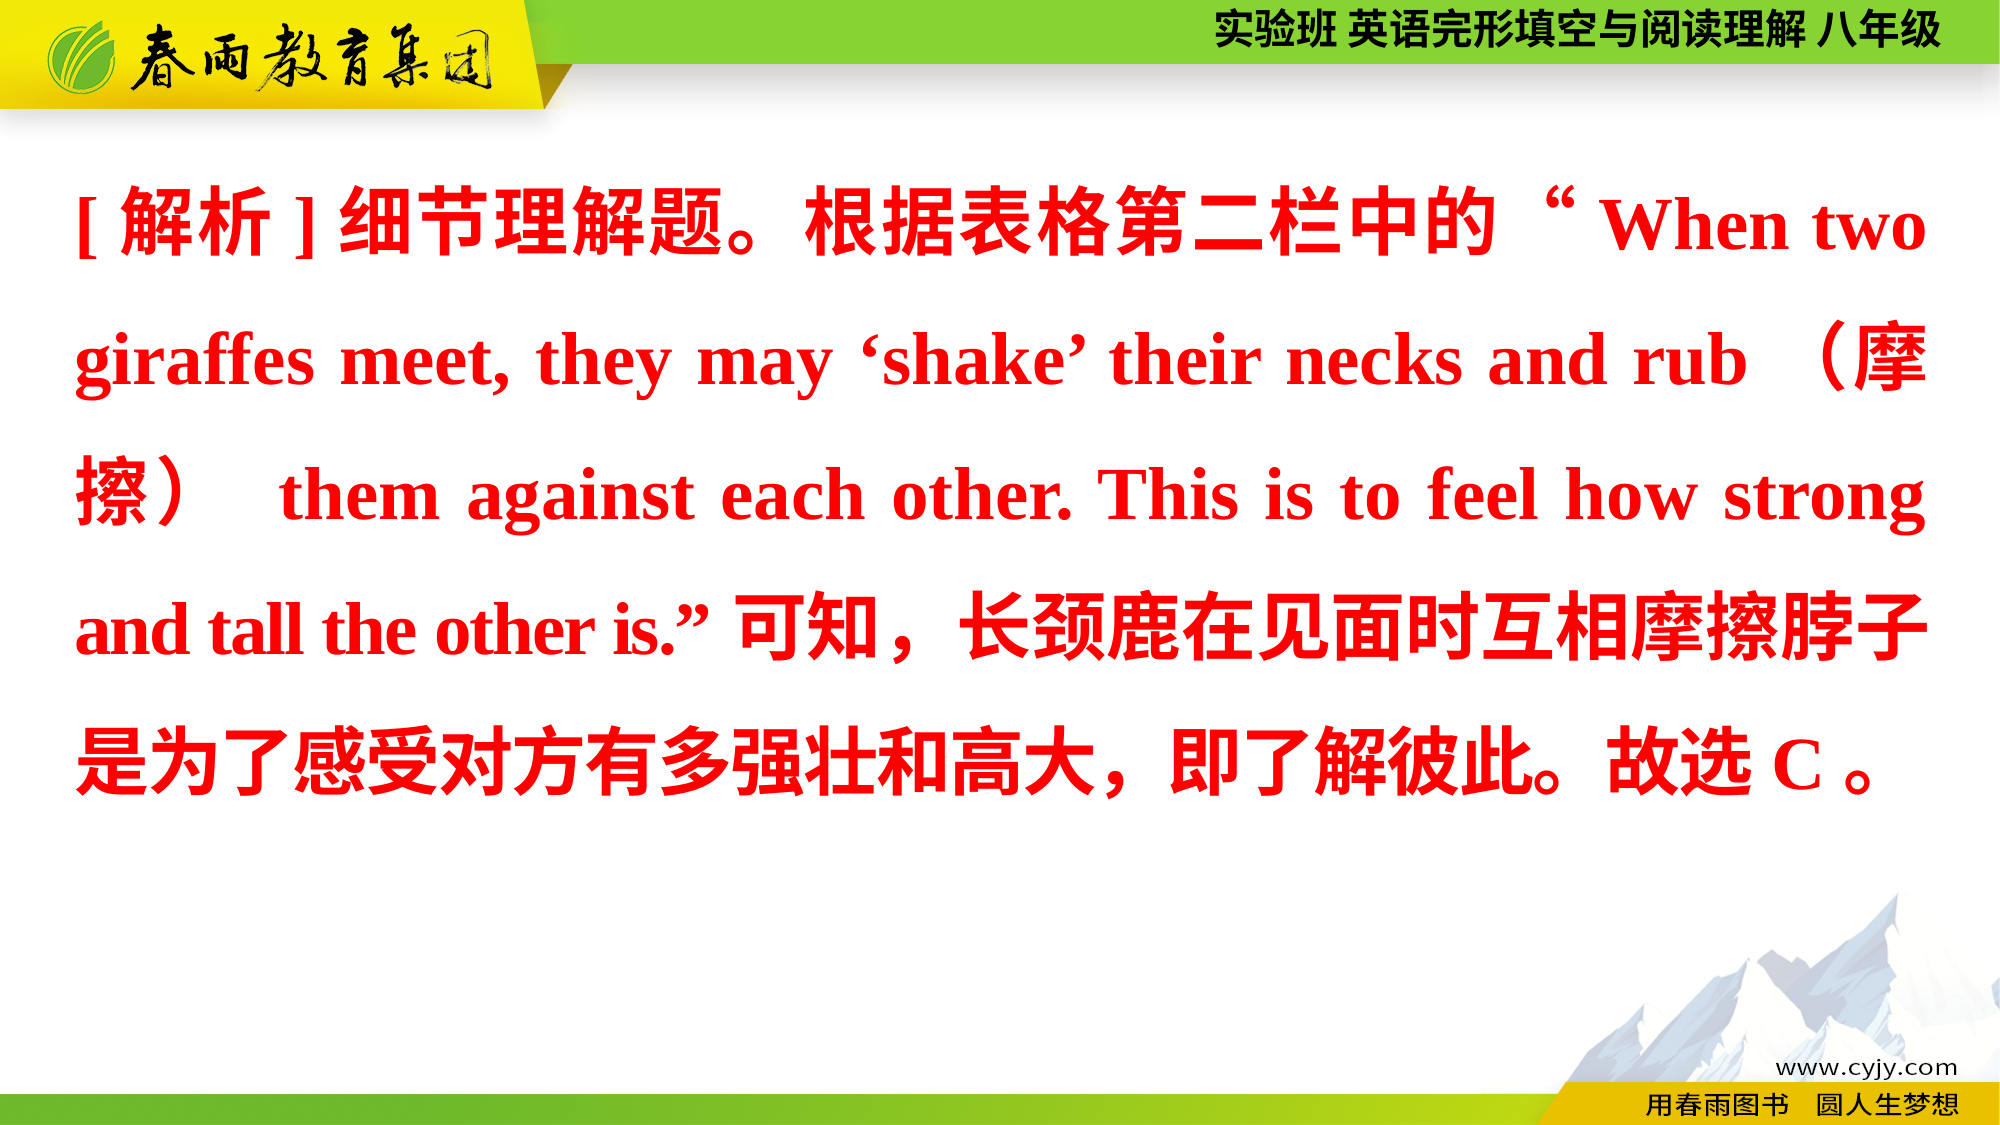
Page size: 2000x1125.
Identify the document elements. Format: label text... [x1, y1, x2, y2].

picture [0, 0, 2000, 1125]
list [解析]细节理解题。根据表格第二栏中的“When two giraffes meet, they may ‘shake’ their necks and rub（摩擦） them against each other. This is to feel how strong and tall the other is.”可知，长颈鹿在见面时互相摩擦脖子是为了感受对方有多强壮和高大，即了解彼此。故选C。 [59, 122, 1944, 802]
